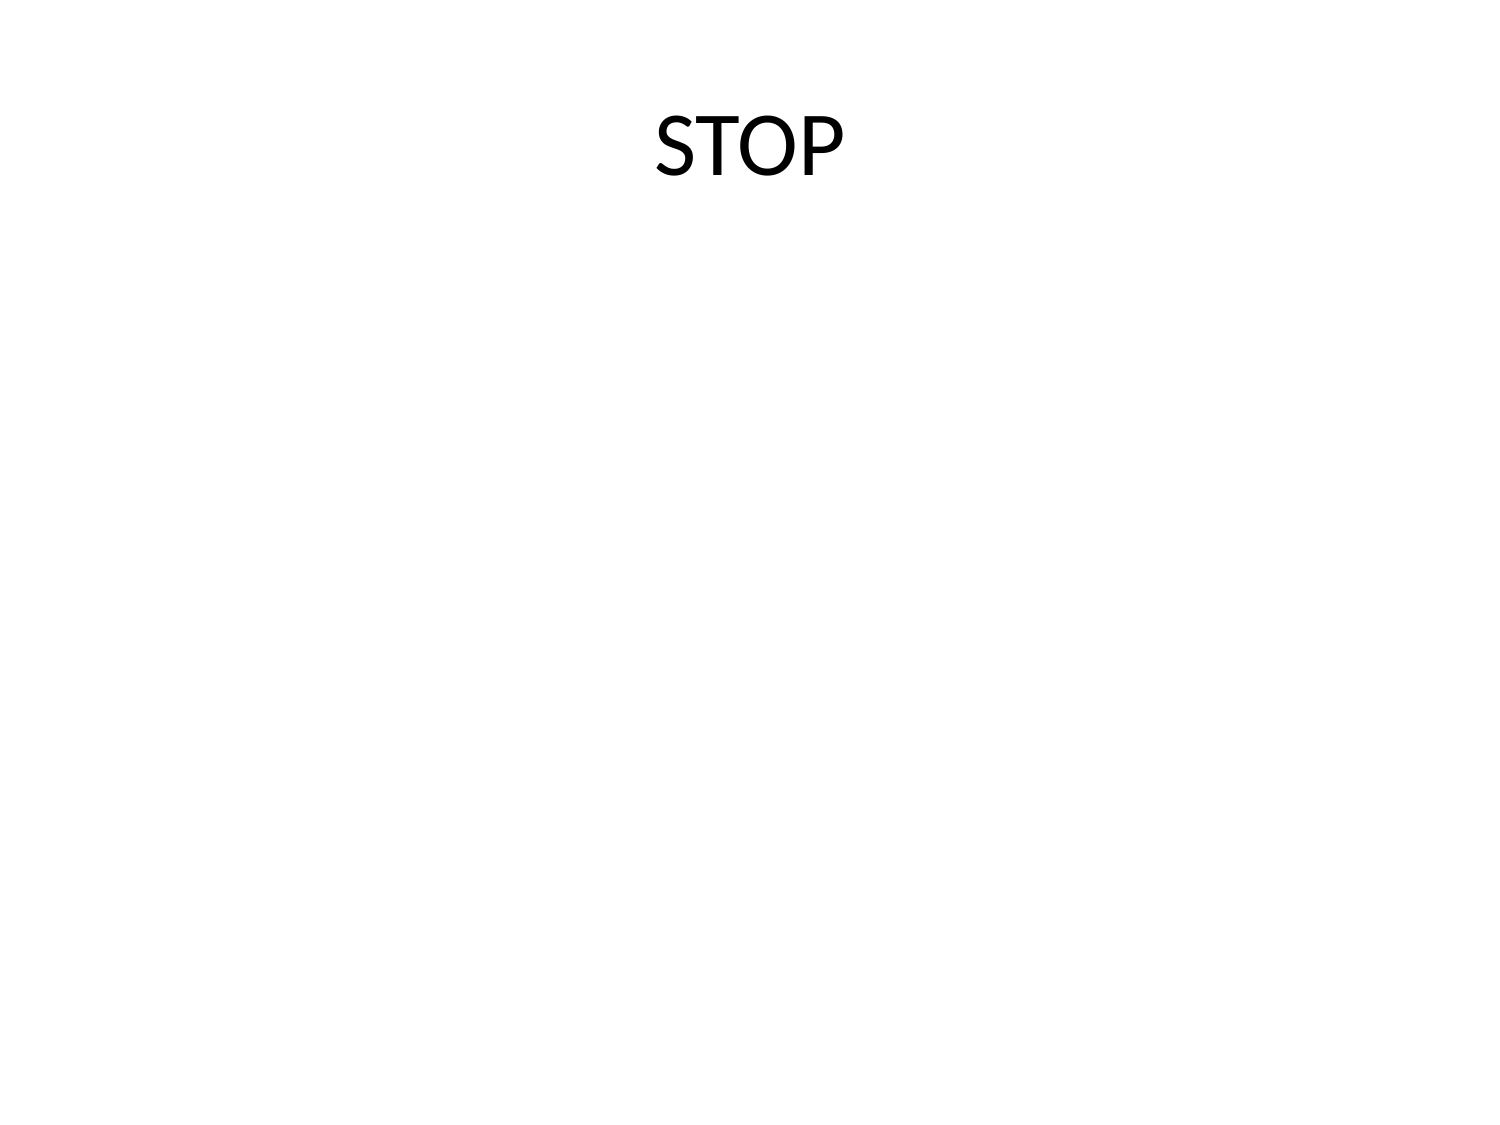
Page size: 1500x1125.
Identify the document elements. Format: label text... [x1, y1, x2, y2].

title STOP [75, 45, 1425, 233]
